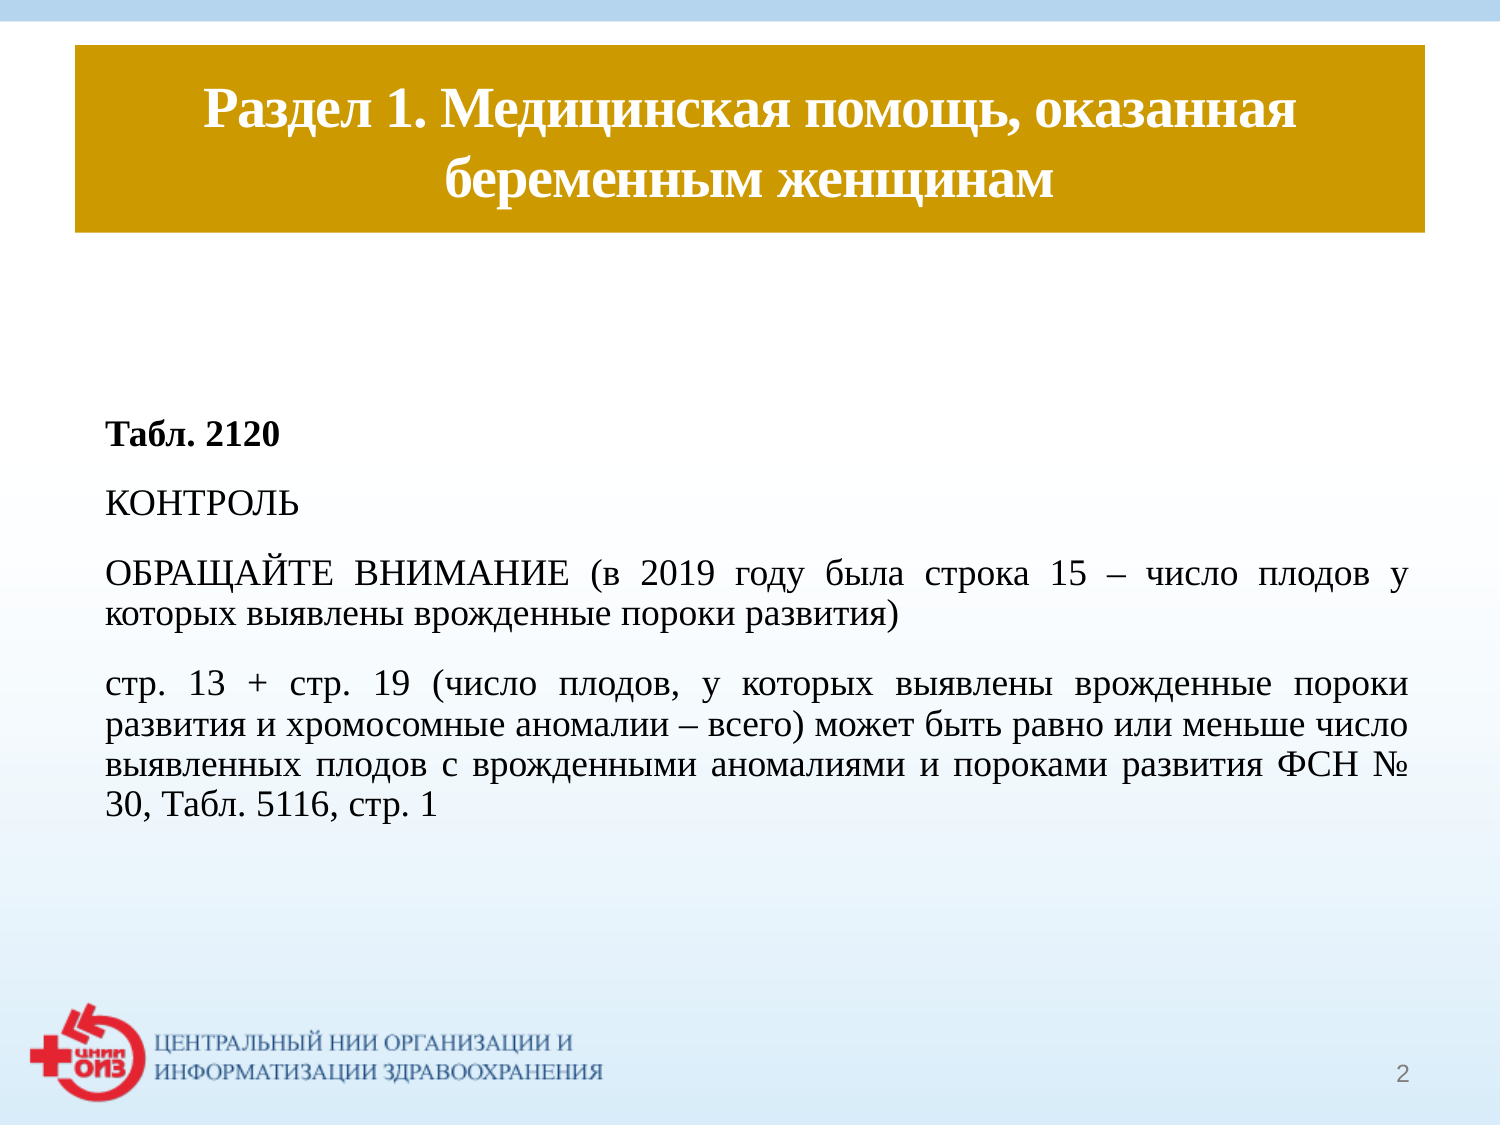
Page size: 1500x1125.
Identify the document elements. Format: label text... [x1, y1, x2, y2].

title Раздел 1. Медицинская помощь, оказанная беременным женщинам [75, 45, 1425, 233]
list Табл. 2120 КОНТРОЛЬ ОБРАЩАЙТЕ ВНИМАНИЕ (в 2019 году была строка 15 – число плодов у которых выявлены врожденные пороки развития) стр. 13 + стр. 19 (число плодов, у которых выявлены врожденные пороки развития и хромосомные аномалии – всего) может быть равно или меньше число выявленных плодов с врожденными аномалиями и пороками развития ФСН № 30, Табл. 5116, стр. 1 [75, 262, 1425, 965]
slide_number 2 [1074, 1042, 1425, 1103]
picture [0, 0, 1500, 1125]
